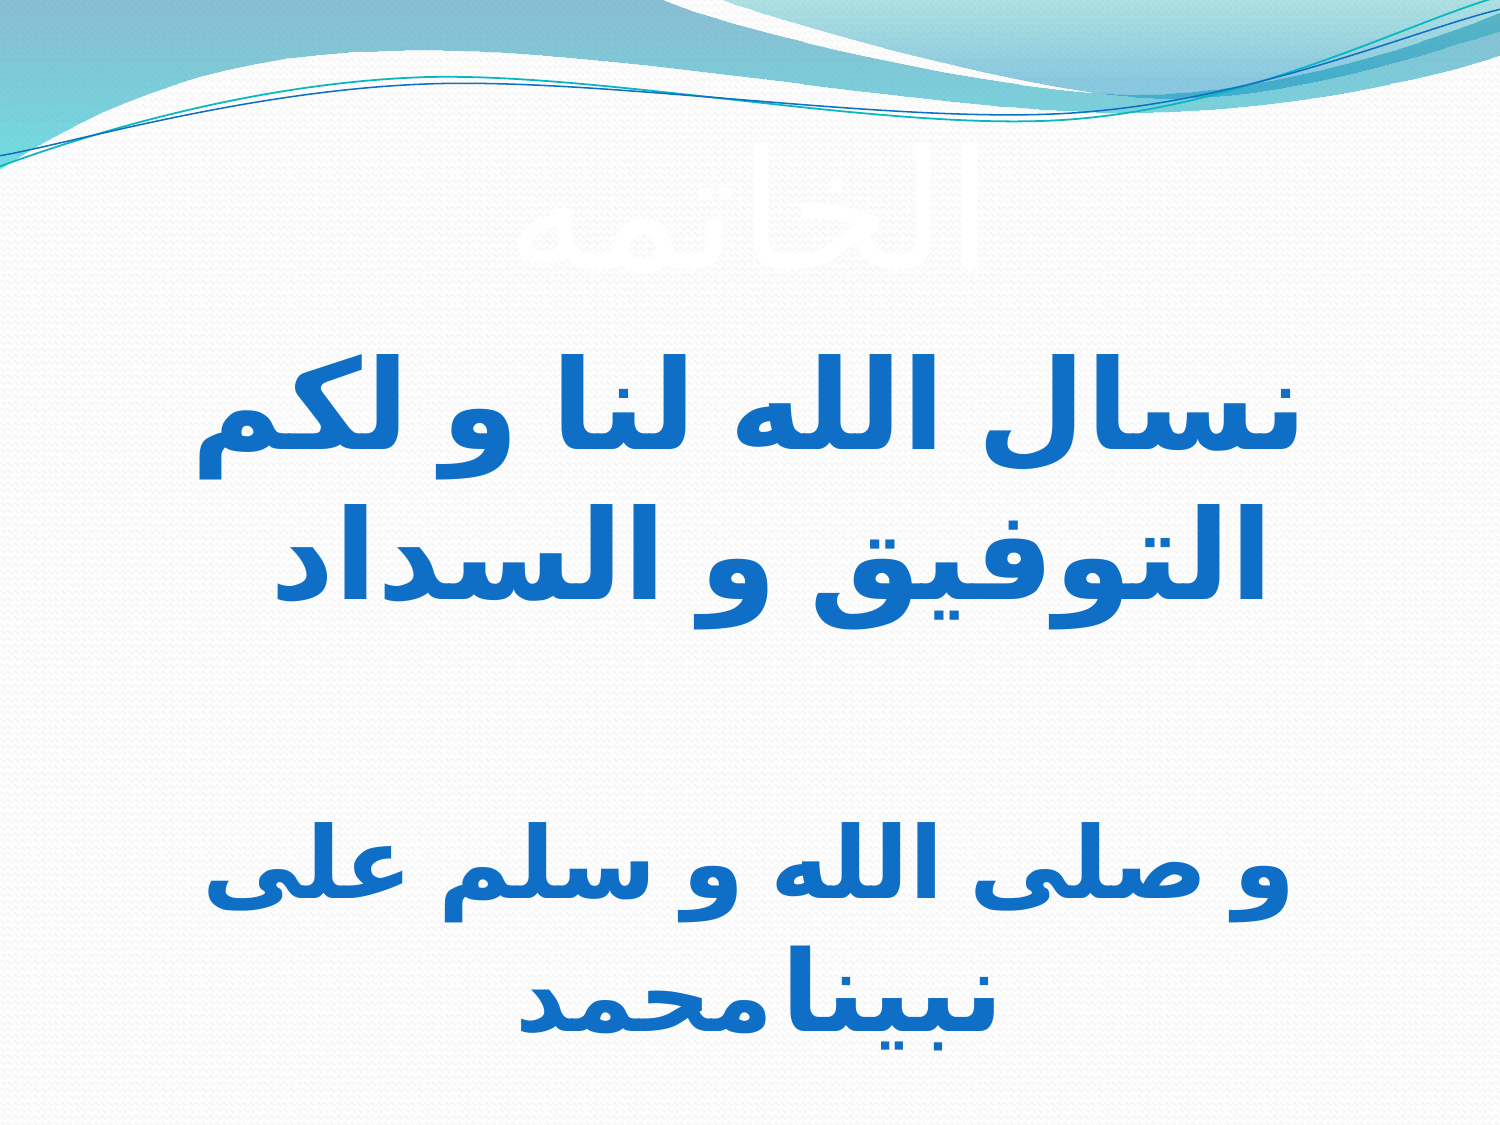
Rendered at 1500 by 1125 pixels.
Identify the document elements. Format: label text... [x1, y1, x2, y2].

title الخاتمه [75, 115, 1425, 303]
list نسال الله لنا و لكم التوفيق و السداد و صلى الله و سلم على نبينا محمد [75, 317, 1425, 1038]
